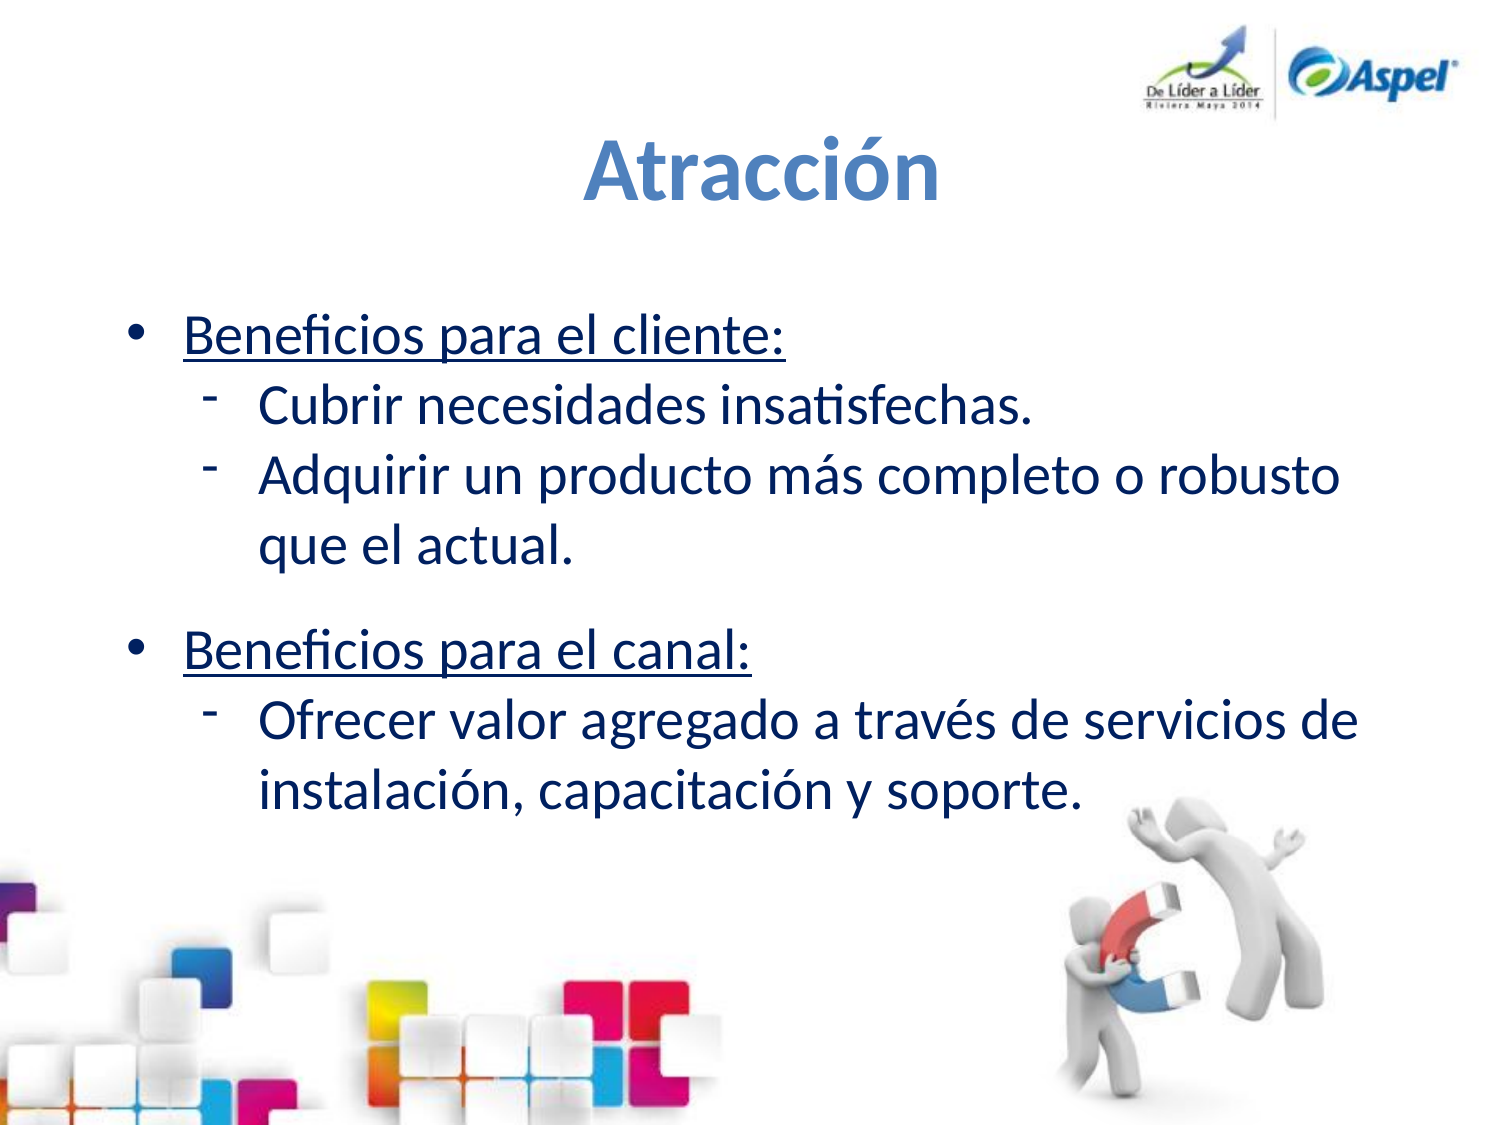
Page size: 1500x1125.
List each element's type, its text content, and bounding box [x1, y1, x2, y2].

text_box Beneficios para el cliente: Cubrir necesidades insatisfechas. Adquirir un producto más completo o robusto que el actual. Beneficios para el canal: Ofrecer valor agregado a través de servicios de instalación, capacitación y soporte. [112, 289, 1424, 829]
text_box Atracción [64, 101, 1461, 227]
picture [377, 0, 1500, 134]
picture [0, 749, 1500, 1125]
